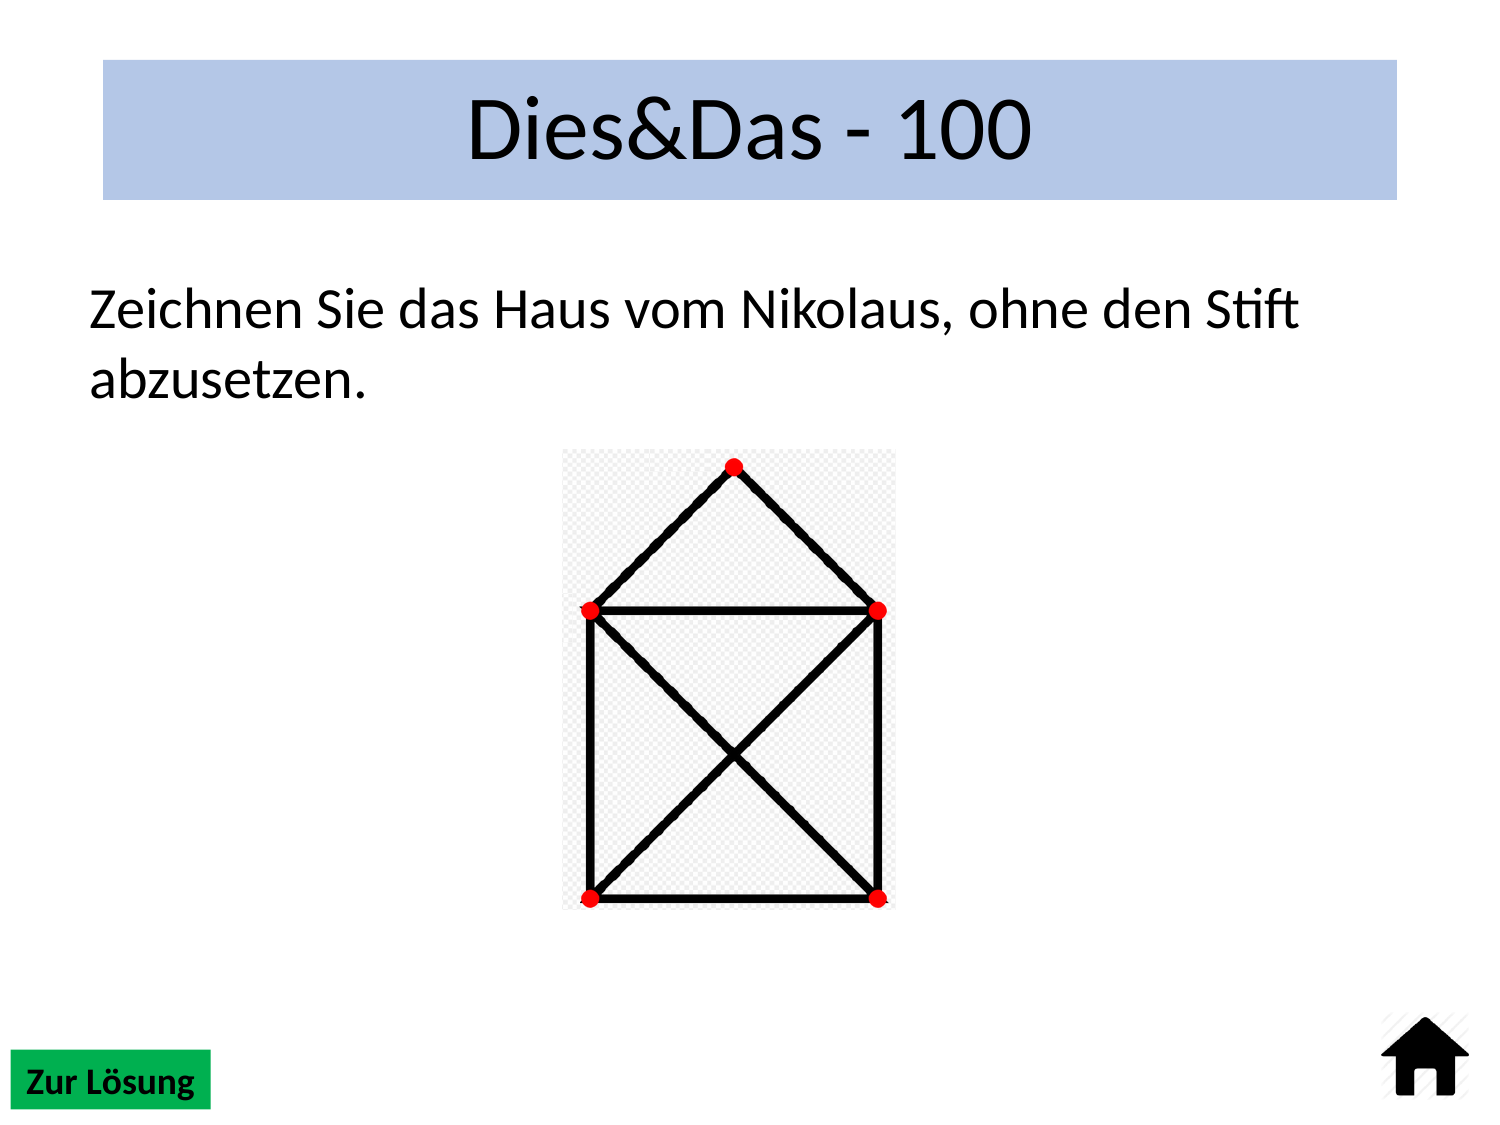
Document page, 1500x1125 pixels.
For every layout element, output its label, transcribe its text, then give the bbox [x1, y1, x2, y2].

text_box Zur Lösung [10, 1049, 211, 1110]
picture [1381, 1012, 1469, 1100]
picture [562, 449, 896, 910]
text_box Zeichnen Sie das Haus vom Nikolaus, ohne den Stift abzusetzen. [74, 262, 1425, 1000]
title Dies&Das - 100 [103, 59, 1397, 200]
